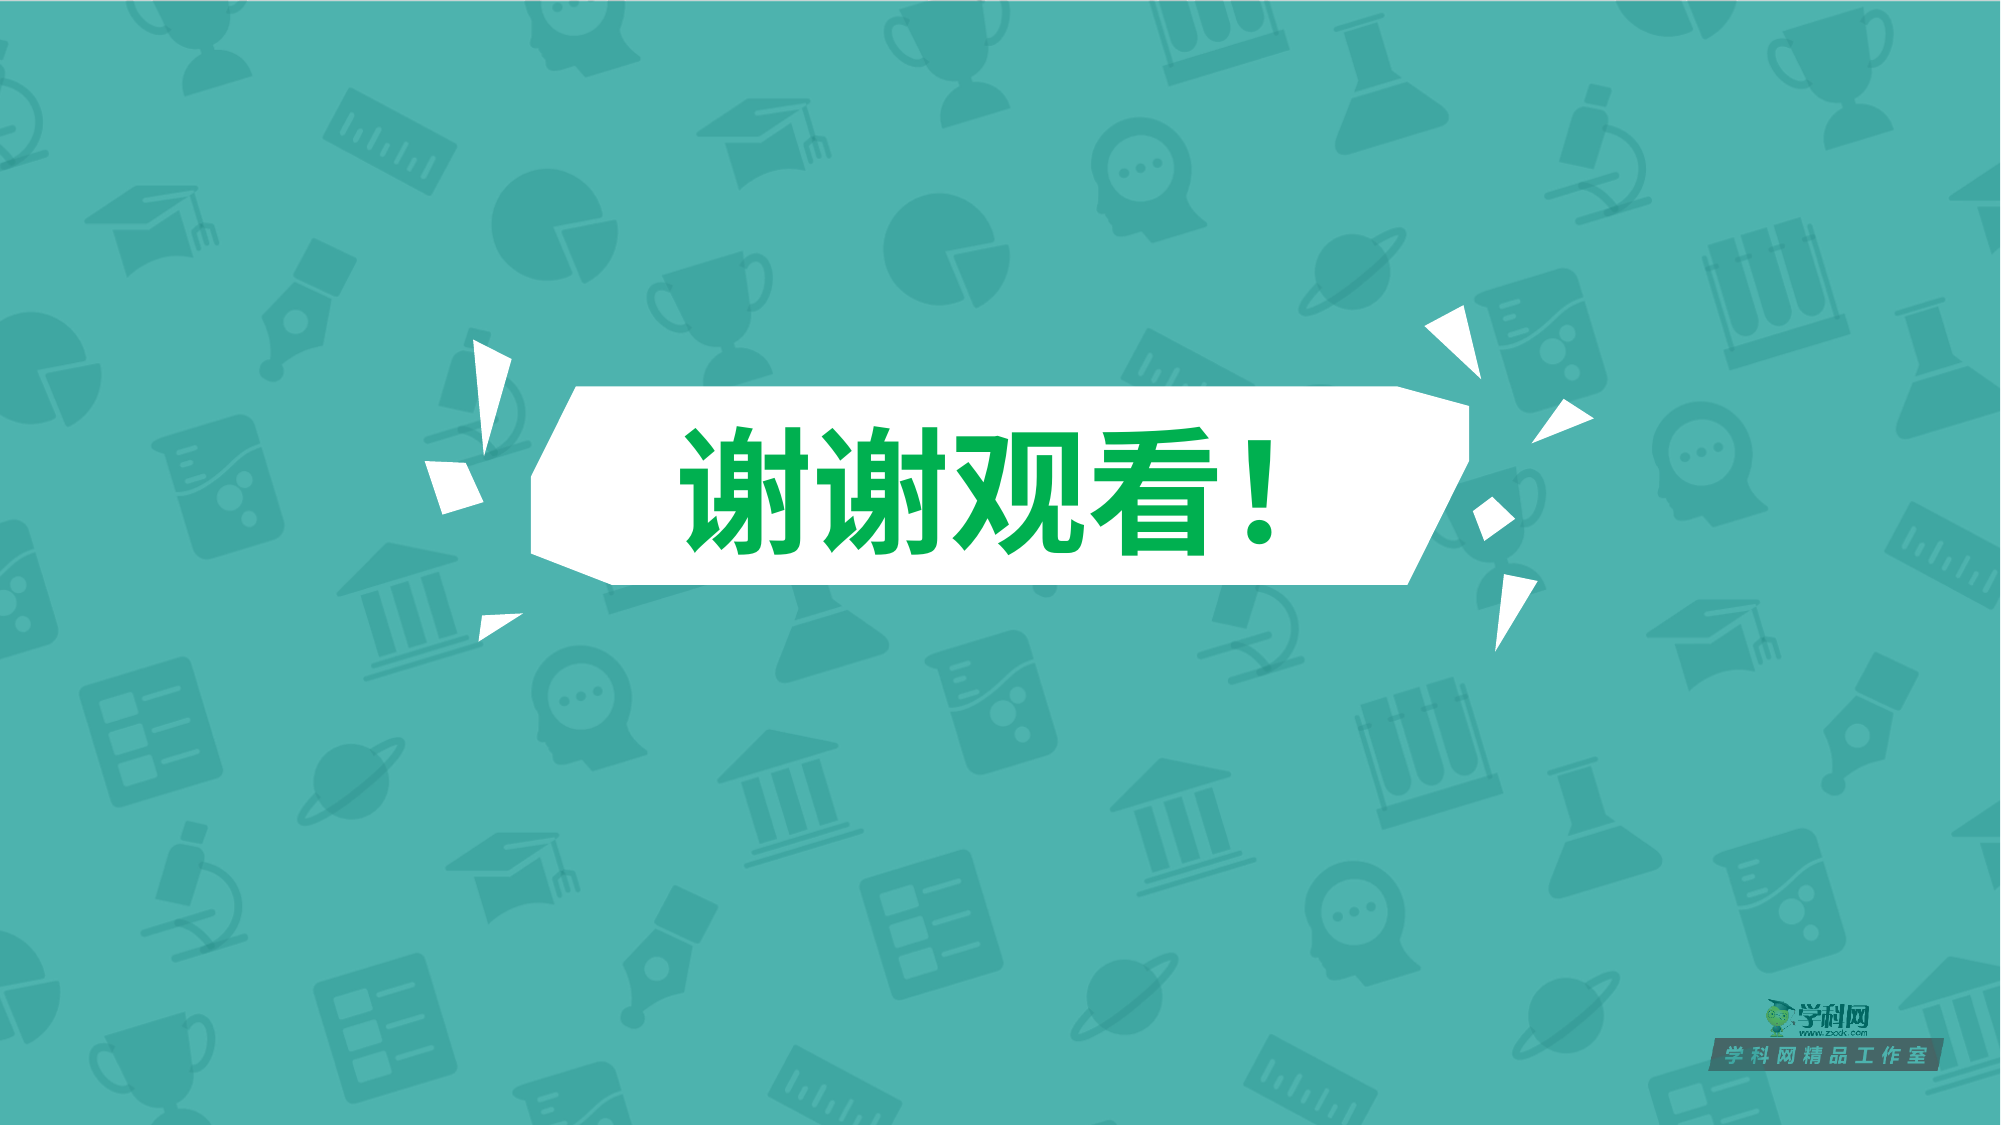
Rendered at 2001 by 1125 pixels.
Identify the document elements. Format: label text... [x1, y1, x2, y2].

text_box [529, 385, 1471, 586]
text_box 谢谢观看！ [660, 398, 1382, 579]
picture [0, 0, 2001, 1125]
text_box [471, 337, 513, 457]
text_box [477, 612, 524, 644]
text_box [1422, 303, 1484, 383]
text_box [1471, 495, 1517, 543]
text_box [1528, 397, 1597, 446]
text_box [1494, 572, 1540, 653]
text_box [423, 459, 486, 516]
